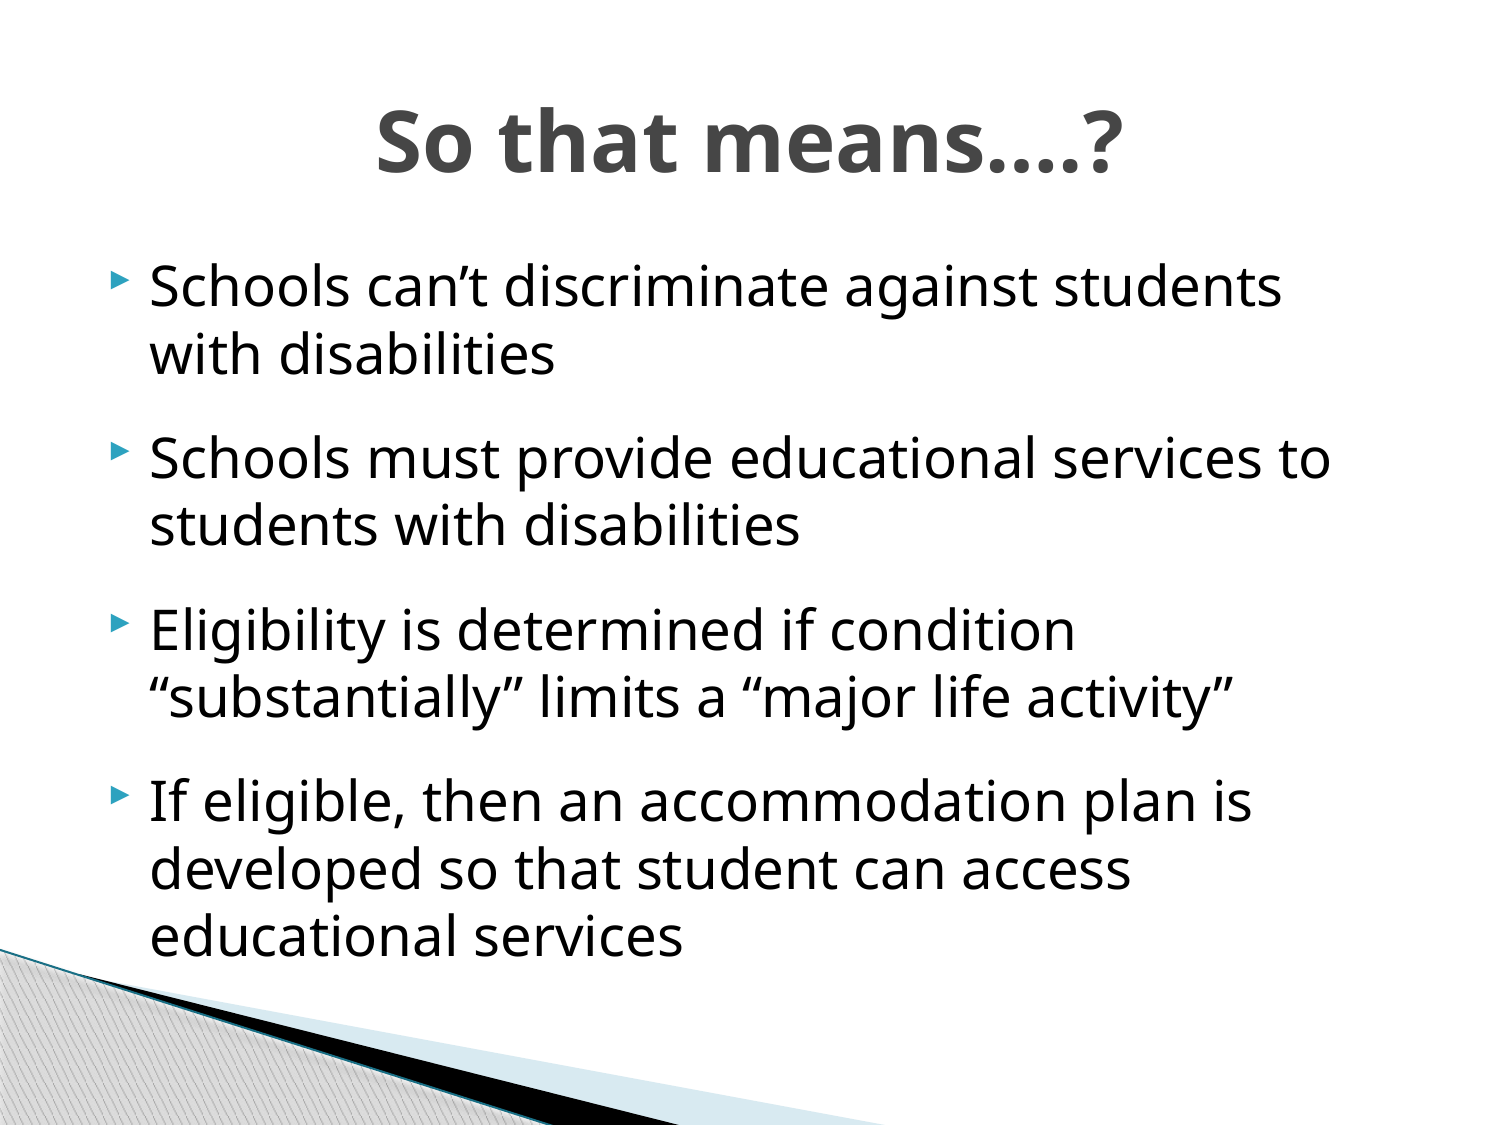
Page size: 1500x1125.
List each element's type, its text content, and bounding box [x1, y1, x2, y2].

title So that means….? [75, 45, 1425, 233]
list Schools can’t discriminate against students with disabilities Schools must provide educational services to students with disabilities Eligibility is determined if condition “substantially” limits a “major life activity” If eligible, then an accommodation plan is developed so that student can access educational services [75, 243, 1425, 986]
